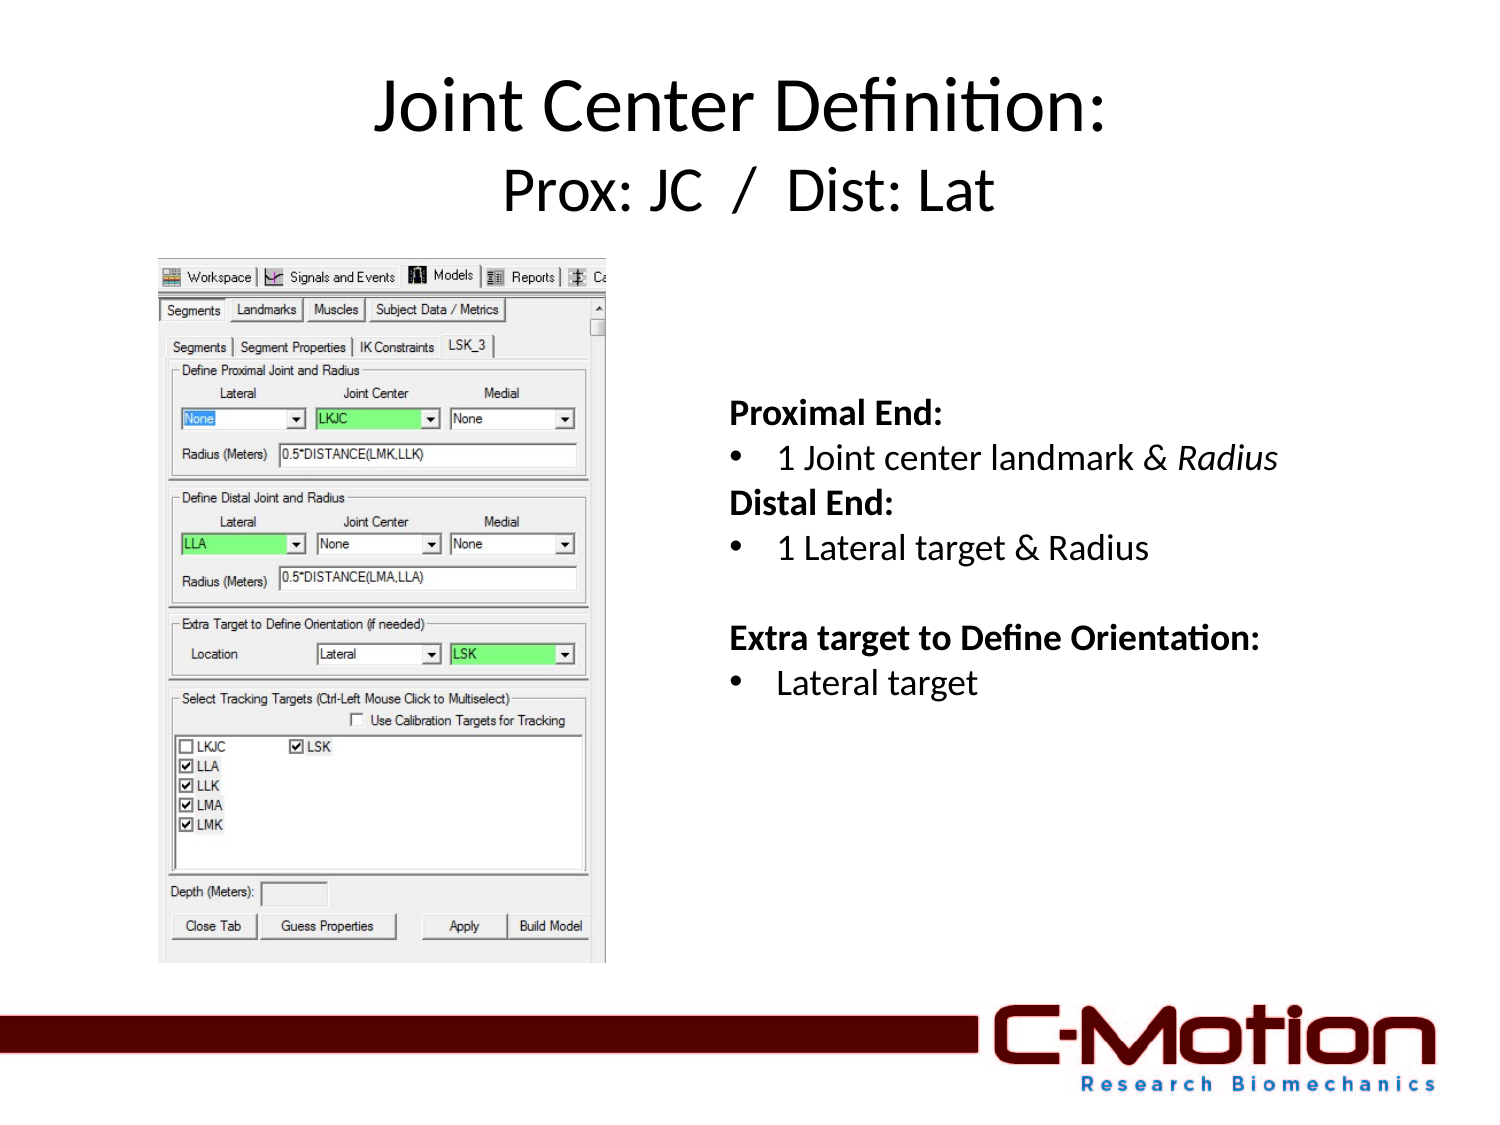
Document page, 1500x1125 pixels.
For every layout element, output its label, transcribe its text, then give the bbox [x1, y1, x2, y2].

picture [158, 257, 606, 963]
picture [0, 987, 1500, 1096]
text_box Proximal End: 1 Joint center landmark & Radius Distal End: 1 Lateral target & Radius Extra target to Define Orientation: Lateral target [714, 380, 1344, 711]
title Joint Center Definition: Prox: JC / Dist: Lat [75, 45, 1425, 233]
